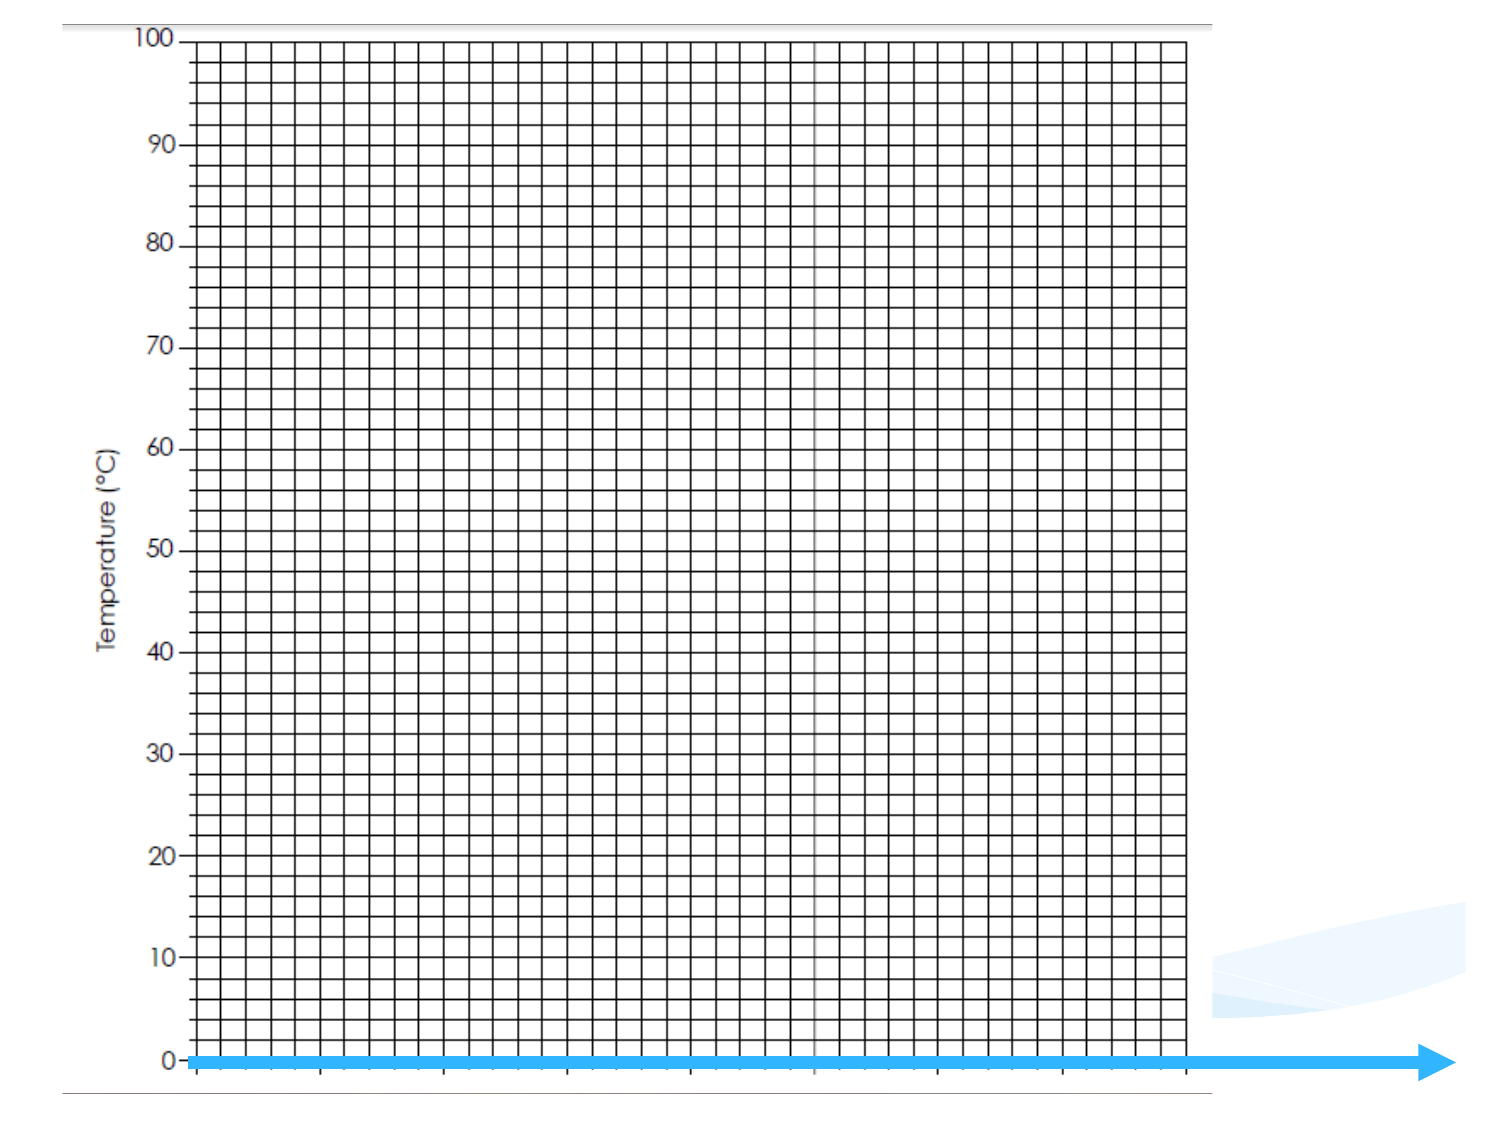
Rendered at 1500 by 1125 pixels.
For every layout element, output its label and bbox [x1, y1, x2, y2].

picture [62, 24, 1213, 1095]
